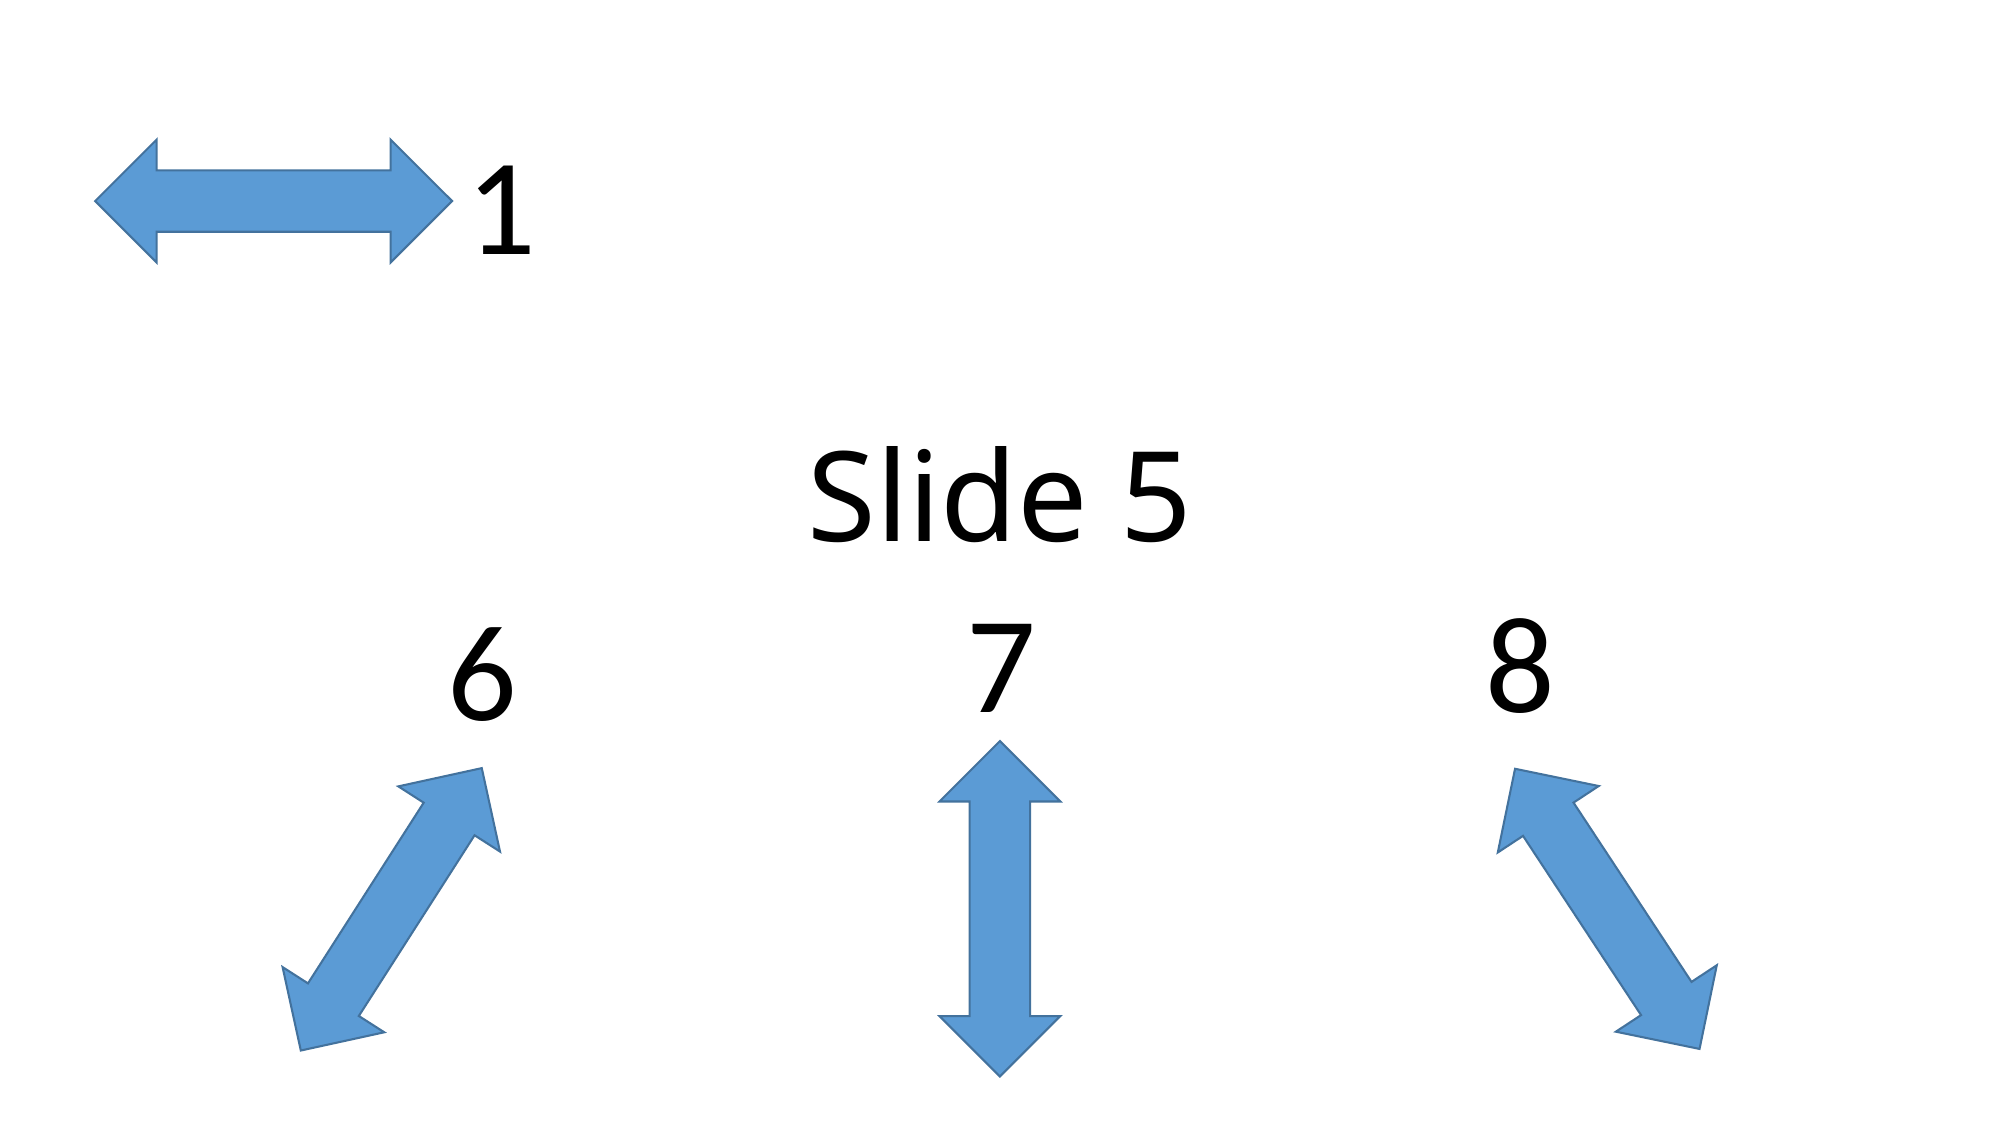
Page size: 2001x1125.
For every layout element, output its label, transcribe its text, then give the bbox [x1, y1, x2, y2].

text_box 6 [432, 575, 633, 756]
title Slide 5 [249, 184, 1750, 576]
text_box [937, 748, 1063, 1078]
text_box 8 [1470, 567, 1671, 748]
text_box 7 [951, 567, 1152, 748]
text_box 1 [452, 110, 653, 290]
text_box [281, 766, 502, 1052]
text_box [1496, 767, 1719, 1051]
text_box [93, 137, 452, 265]
